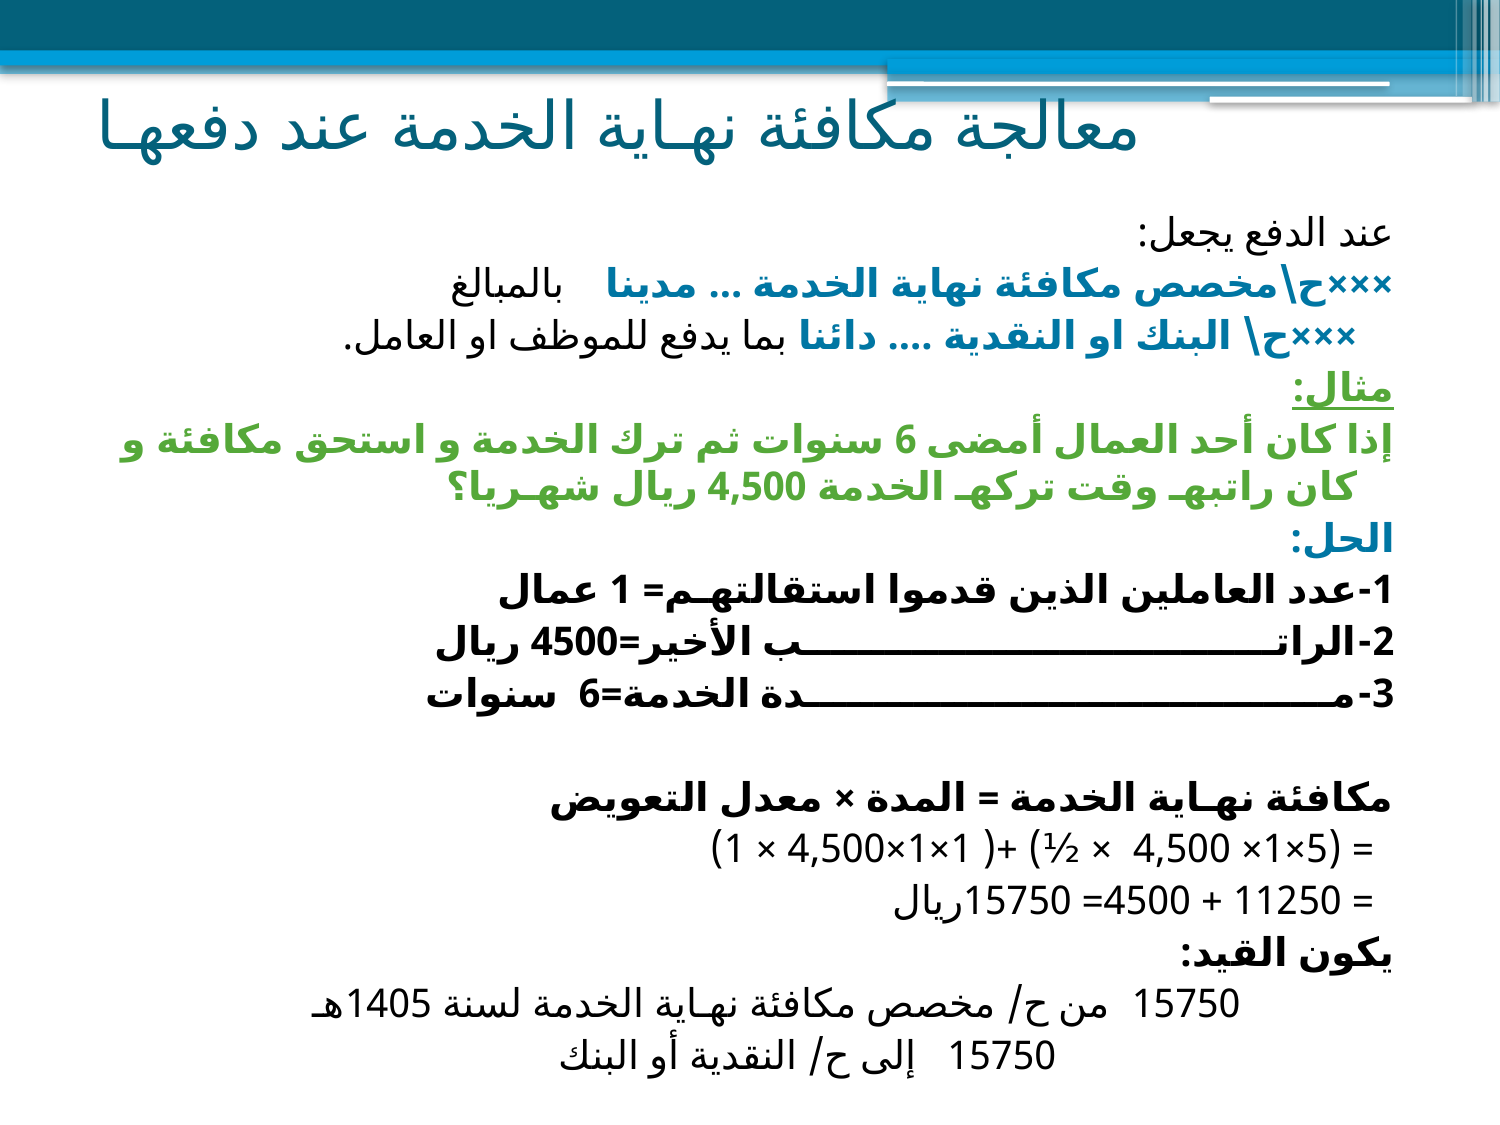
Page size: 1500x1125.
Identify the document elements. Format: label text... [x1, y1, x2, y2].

list عند الدفع يجعل: ×××ح\مخصص مكافئة نهاية الخدمة ... مدينا بالمبالغ ×××ح\ البنك او النقدية .... دائنا بما يدفع للموظف او العامل. مثال: إذا كان أحد العمال أمضى 6 سنوات ثم ترك الخدمة و استحق مكافئة و كان راتبهـ وقت تركهـ الخدمة 4,500 ريال شهـريا؟ الحل: 1-عدد العاملين الذين قدموا استقالتهـم= 1 عمال 2-الراتـــــــــــــــــــــــــــــــــــب الأخير=4500 ريال 3-مـــــــــــــــــــــــــــــــــــــــدة الخدمة=6 سنوات مكافئة نهـاية الخدمة = المدة × معدل التعويض = (5×1× 4,500 × ½) +( 1×1×4,500 × 1) = 11250 + 4500= 15750ريال يكون القيد: 15750 من ح/ مخصص مكافئة نهـاية الخدمة لسنة 1405هـ 15750 إلى ح/ النقدية أو البنك [75, 199, 1425, 1090]
title معالجة مكافئة نهـاية الخدمة عند دفعهـا [82, 58, 1432, 188]
